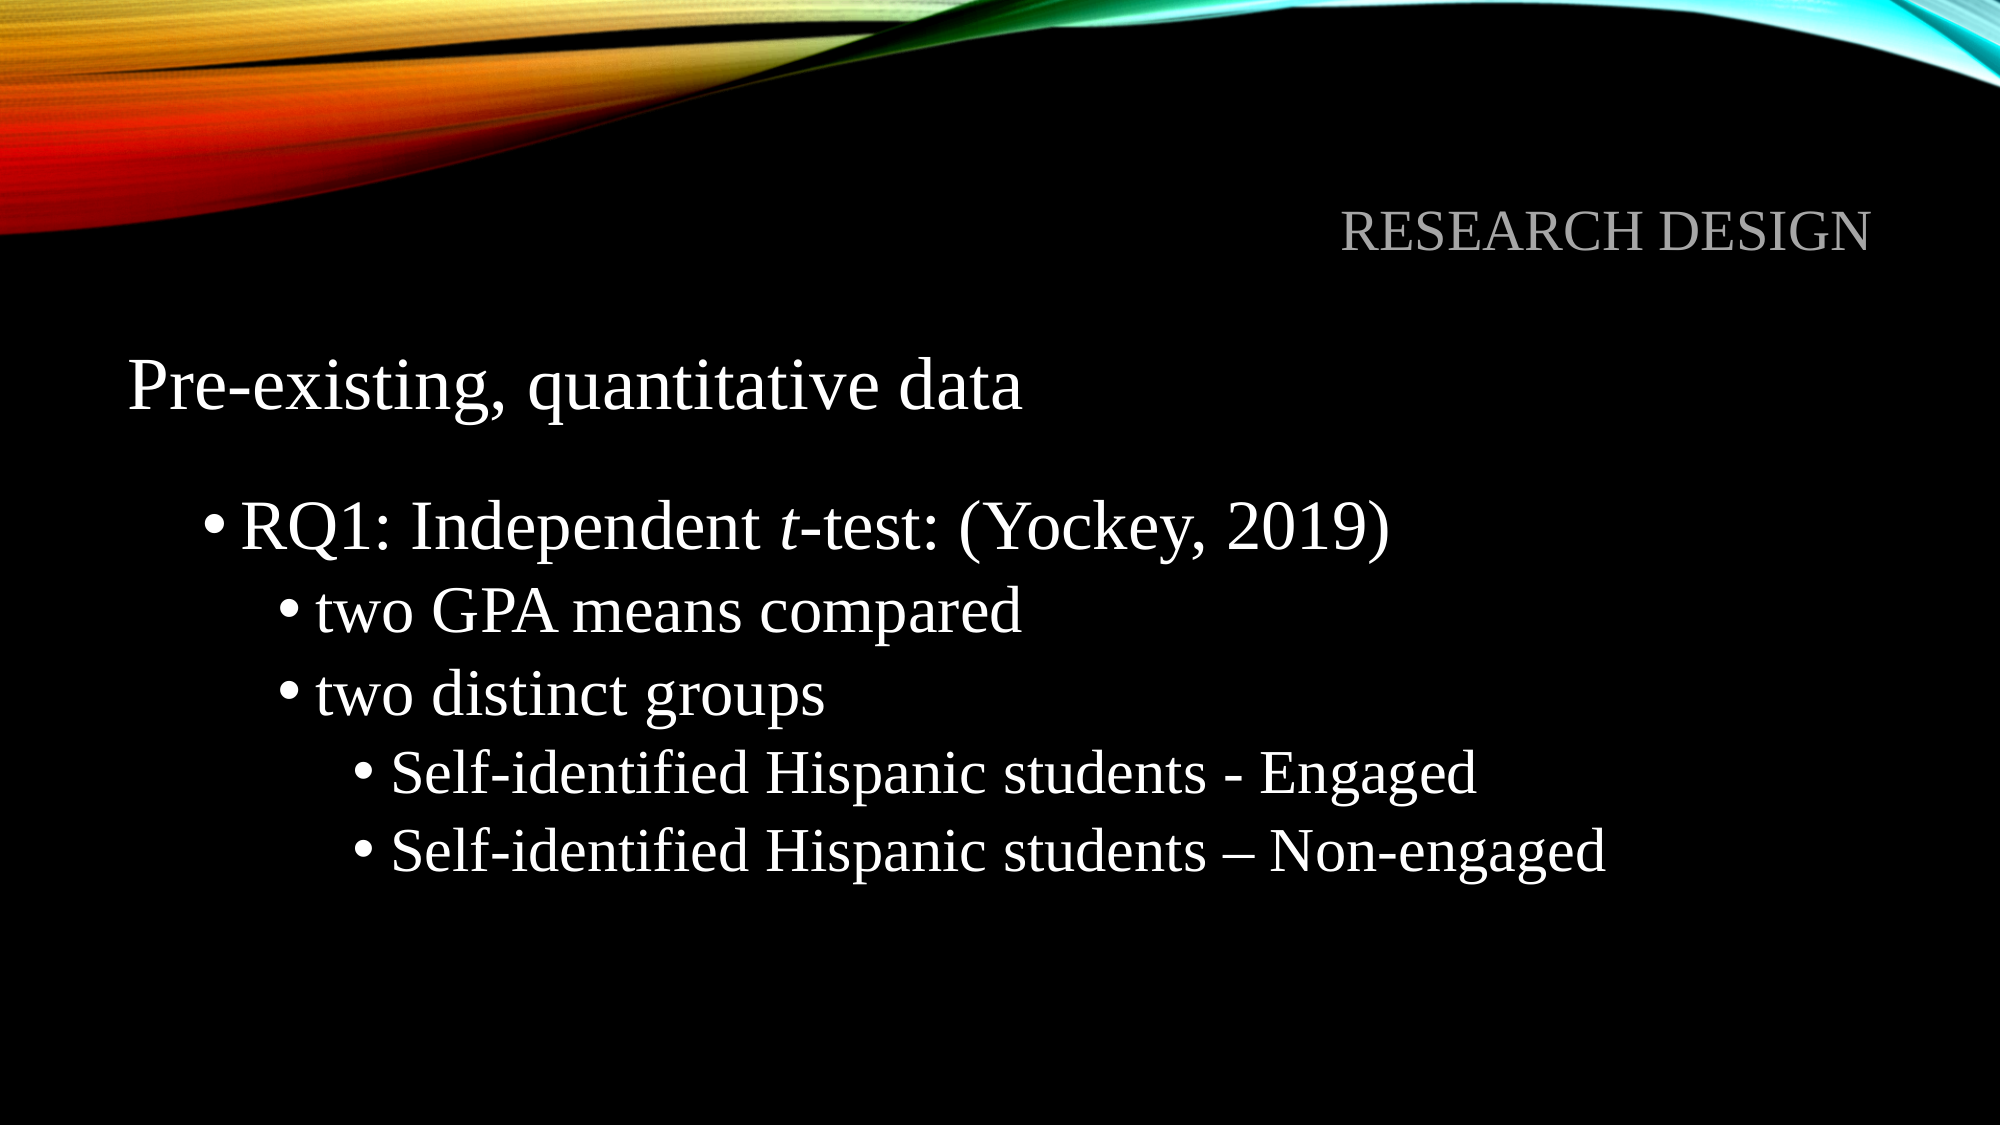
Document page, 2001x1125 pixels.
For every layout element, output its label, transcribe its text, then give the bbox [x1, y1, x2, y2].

list Pre-existing, quantitative data RQ1: Independent t-test: (Yockey, 2019) two GPA means compared two distinct groups Self-identified Hispanic students - Engaged Self-identified Hispanic students – Non-engaged [112, 337, 1888, 1000]
picture [0, 0, 2000, 237]
title Research design [474, 125, 1888, 337]
